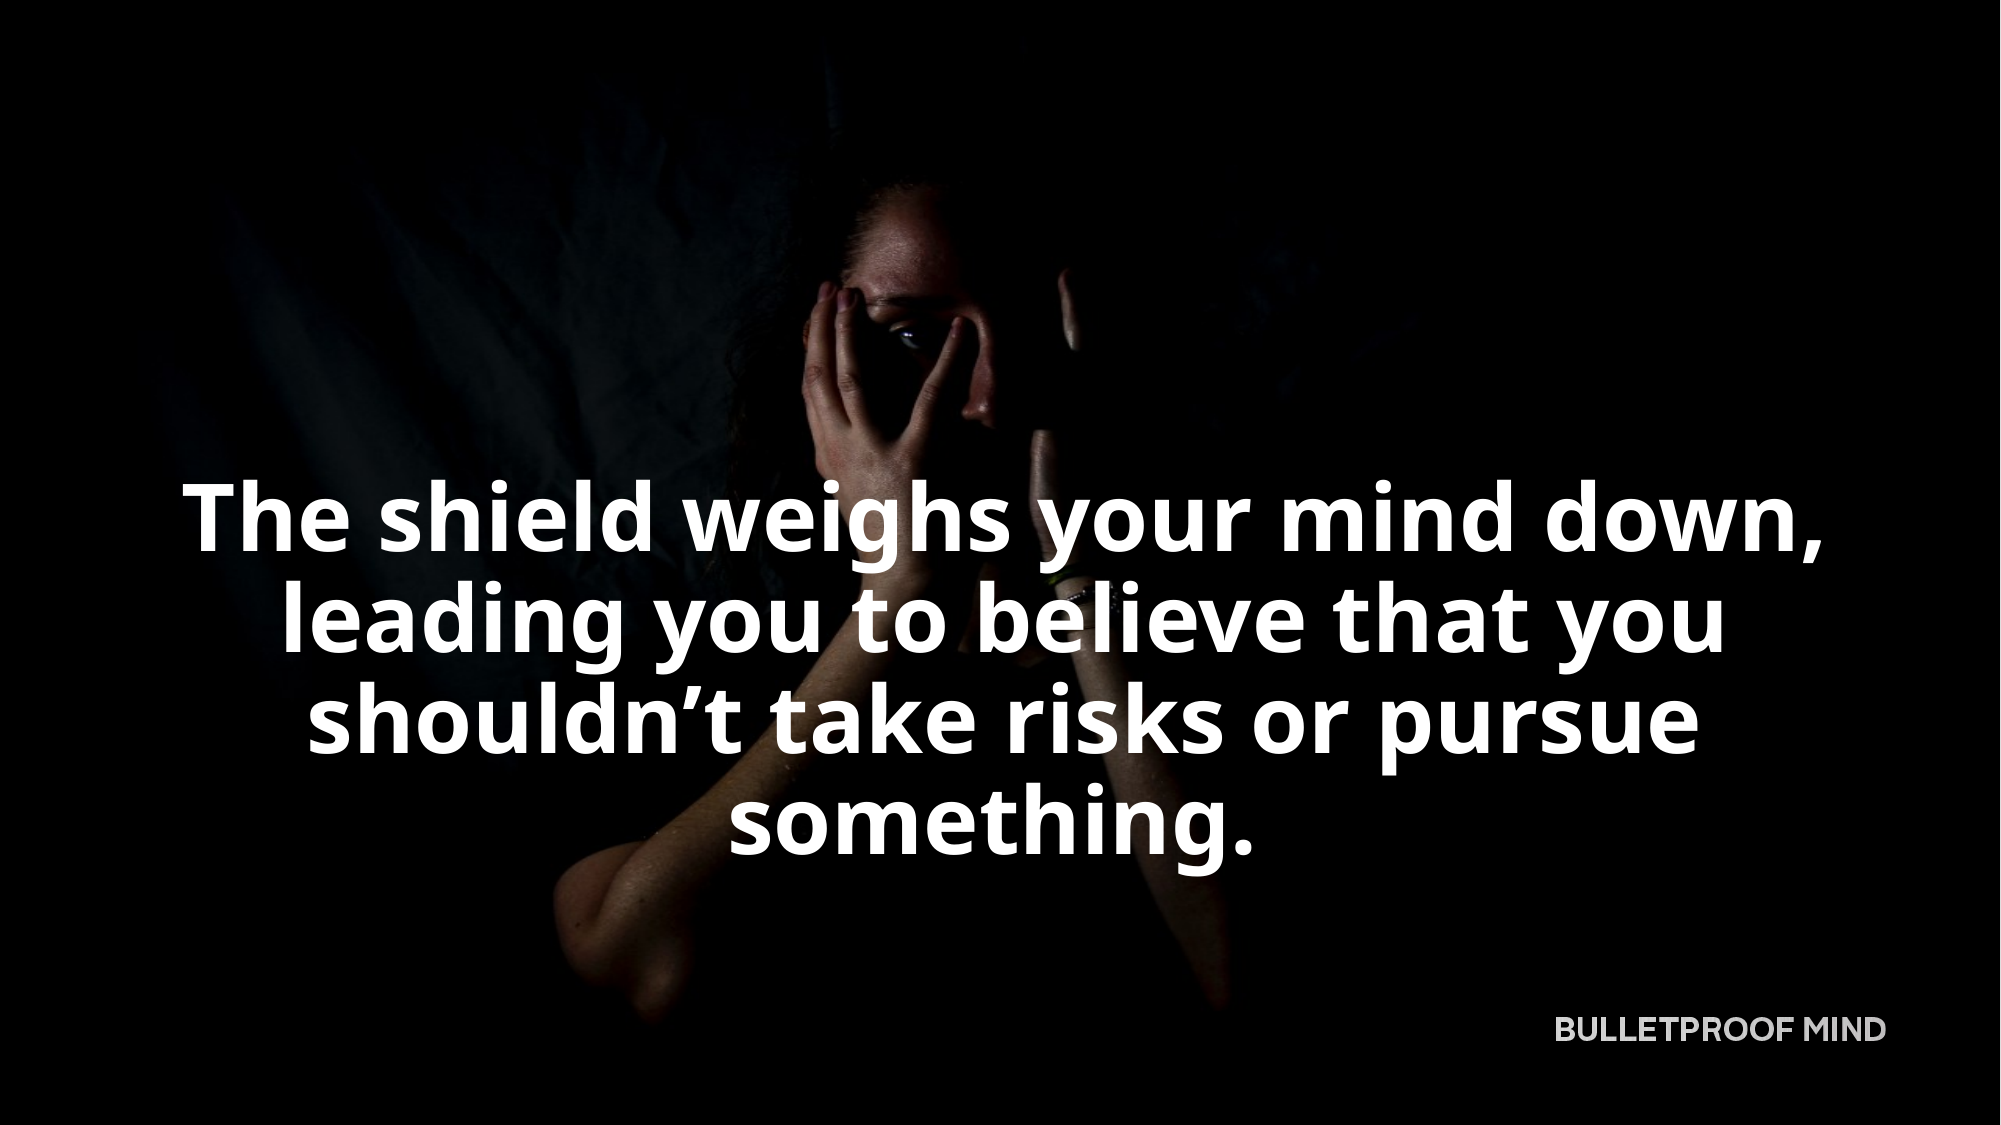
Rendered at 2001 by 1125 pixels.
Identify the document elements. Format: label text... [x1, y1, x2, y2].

picture [0, 0, 2001, 1125]
title The shield weighs your mind down, leading you to believe that you shouldn’t take risks or pursue something. [142, 527, 1867, 995]
